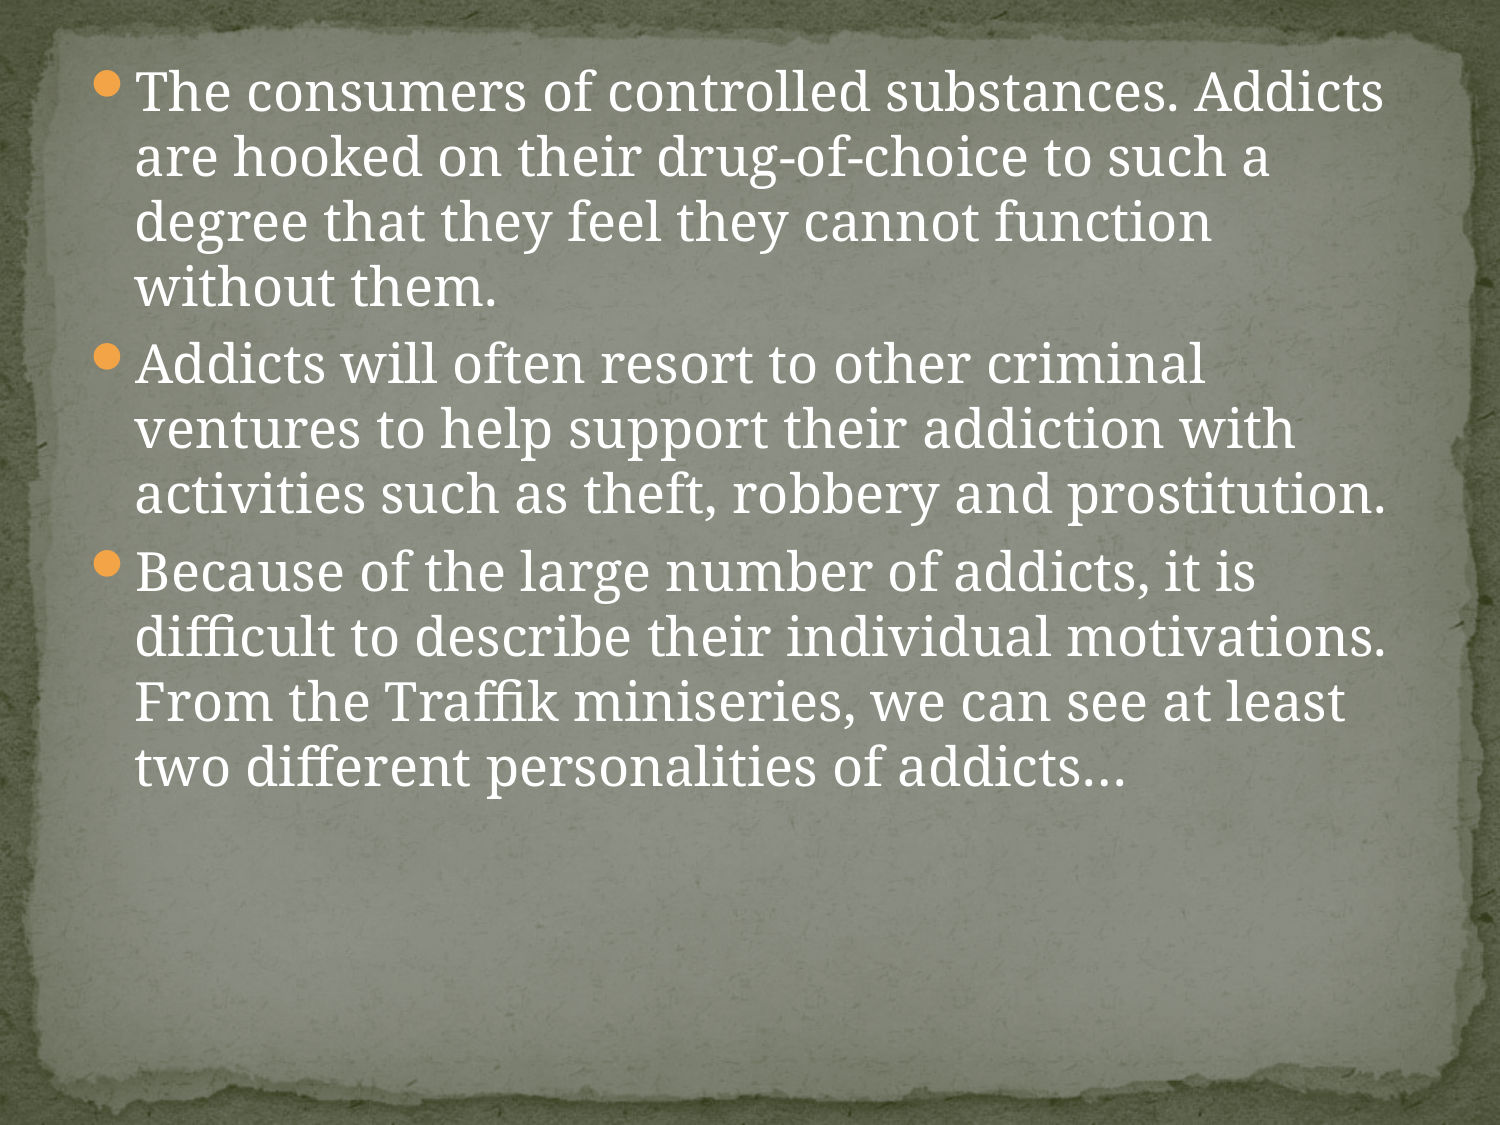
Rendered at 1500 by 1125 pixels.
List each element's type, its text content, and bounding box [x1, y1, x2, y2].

list The consumers of controlled substances. Addicts are hooked on their drug-of-choice to such a degree that they feel they cannot function without them. Addicts will often resort to other criminal ventures to help support their addiction with activities such as theft, robbery and prostitution. Because of the large number of addicts, it is difficult to describe their individual motivations. From the Traffik miniseries, we can see at least two different personalities of addicts… [75, 50, 1425, 1000]
